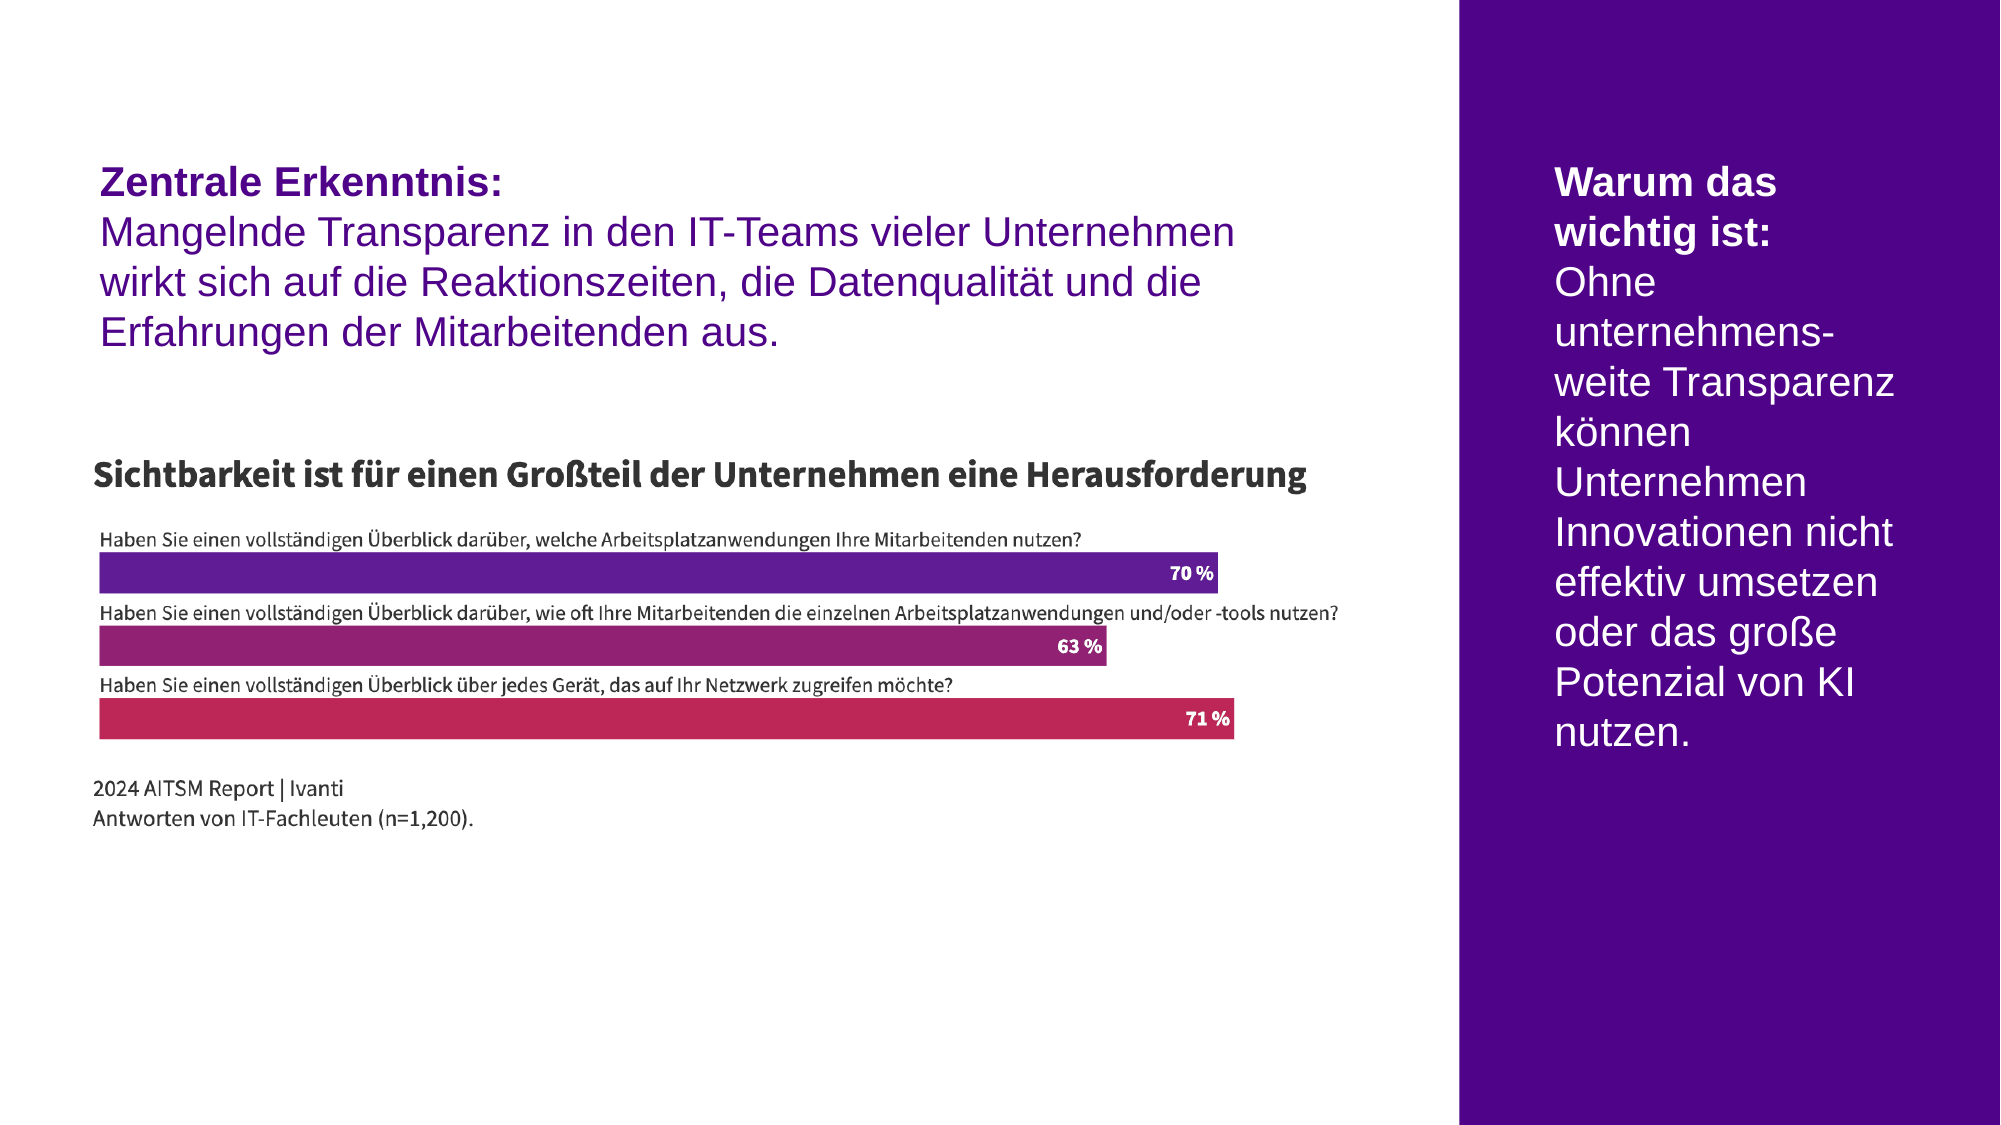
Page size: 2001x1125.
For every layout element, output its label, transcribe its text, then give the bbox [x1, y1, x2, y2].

text_box [1458, 0, 2000, 1125]
picture [84, 441, 1396, 849]
text_box Zentrale Erkenntnis: Mangelnde Transparenz in den IT-Teams vieler Unternehmen wirkt sich auf die Reaktionszeiten, die Datenqualität und die Erfahrungen der Mitarbeitenden aus. [85, 146, 1284, 348]
text_box Warum das wichtig ist: Ohne unternehmens-weite Transparenz können Unternehmen Innovationen nicht effektiv umsetzen oder das große Potenzial von KI nutzen. [1539, 146, 1918, 636]
